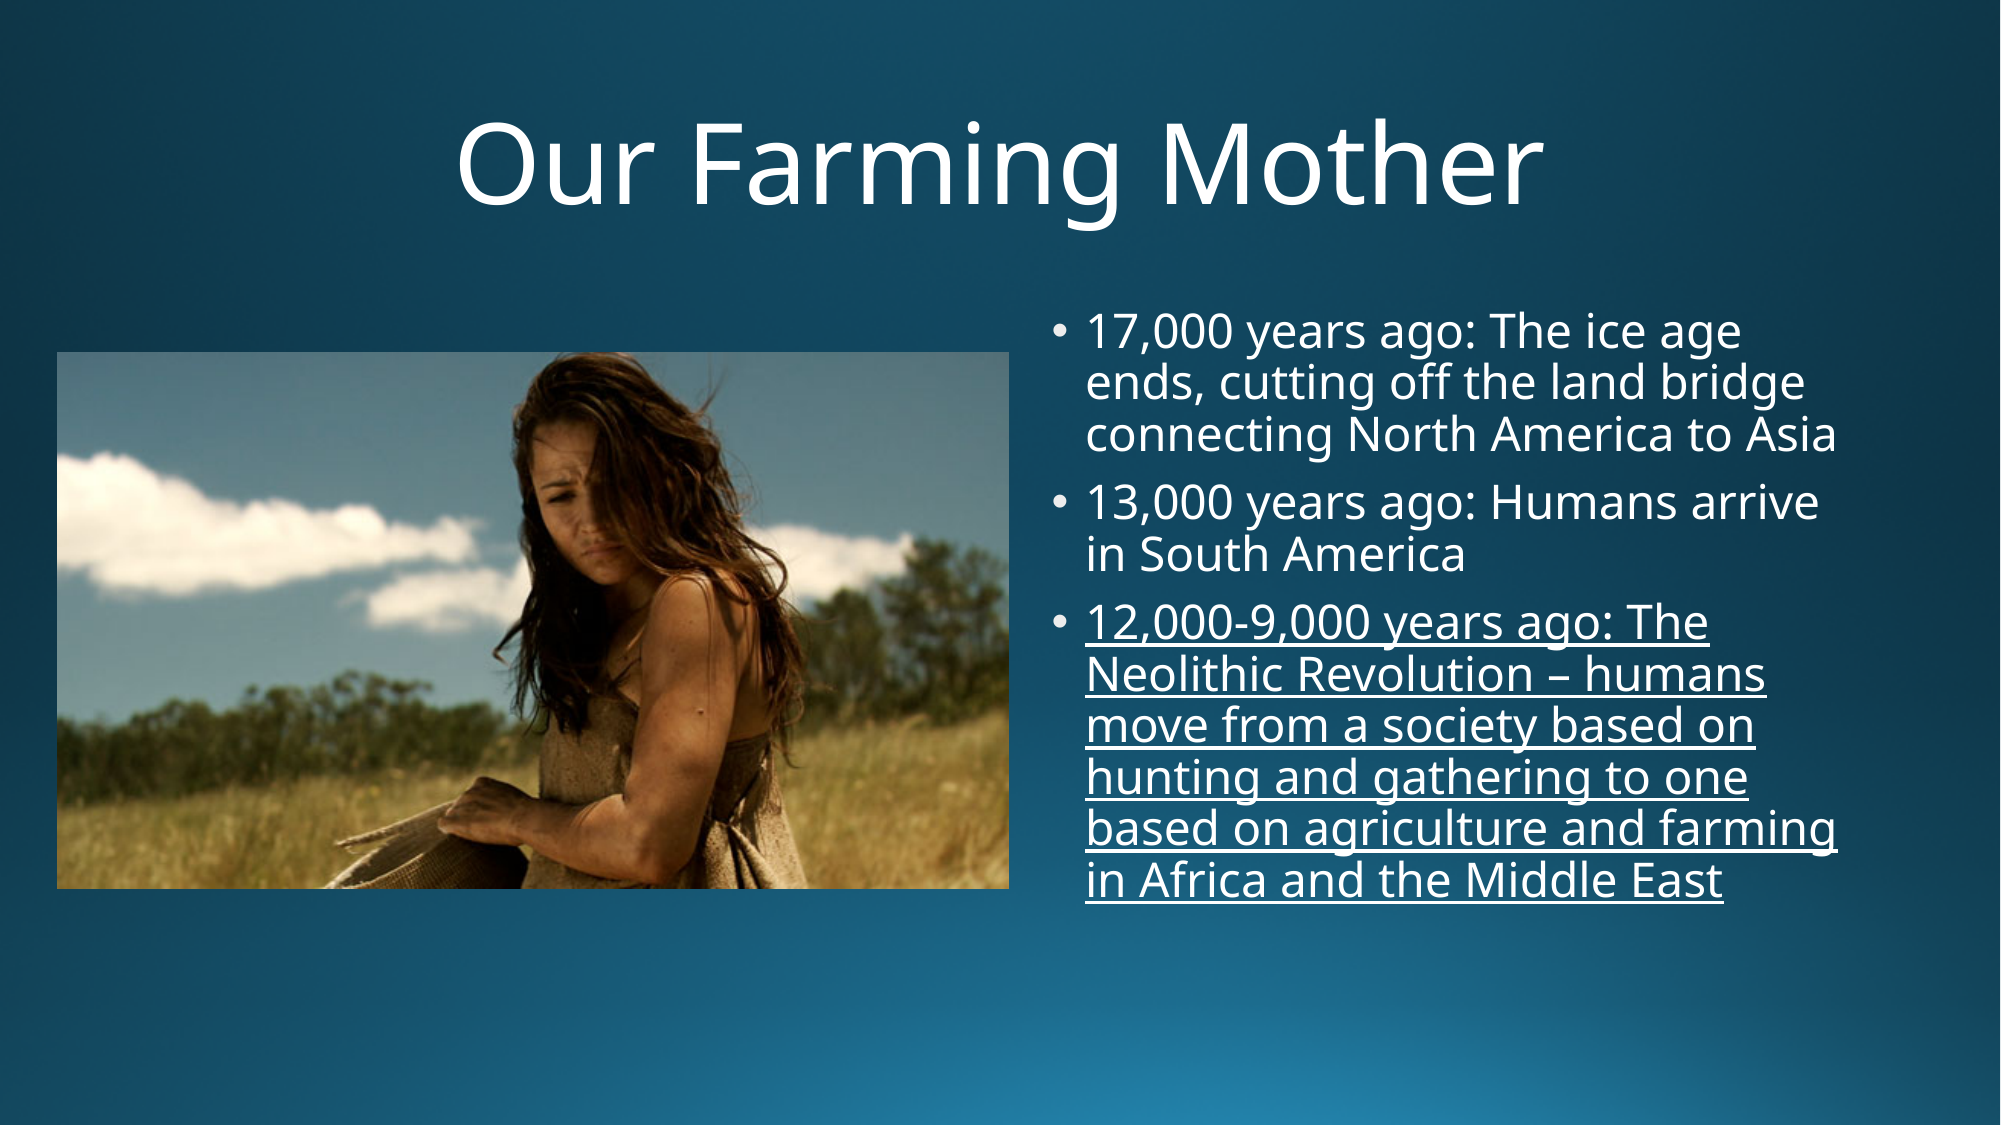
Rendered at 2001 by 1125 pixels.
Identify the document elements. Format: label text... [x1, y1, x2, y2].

title Our Farming Mother [137, 59, 1863, 278]
picture [0, 0, 2001, 1125]
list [57, 352, 1009, 889]
list 17,000 years ago: The ice age ends, cutting off the land bridge connecting North America to Asia 13,000 years ago: Humans arrive in South America 12,000-9,000 years ago: The Neolithic Revolution – humans move from a society based on hunting and gathering to one based on agriculture and farming in Africa and the Middle East [1036, 299, 1863, 1014]
